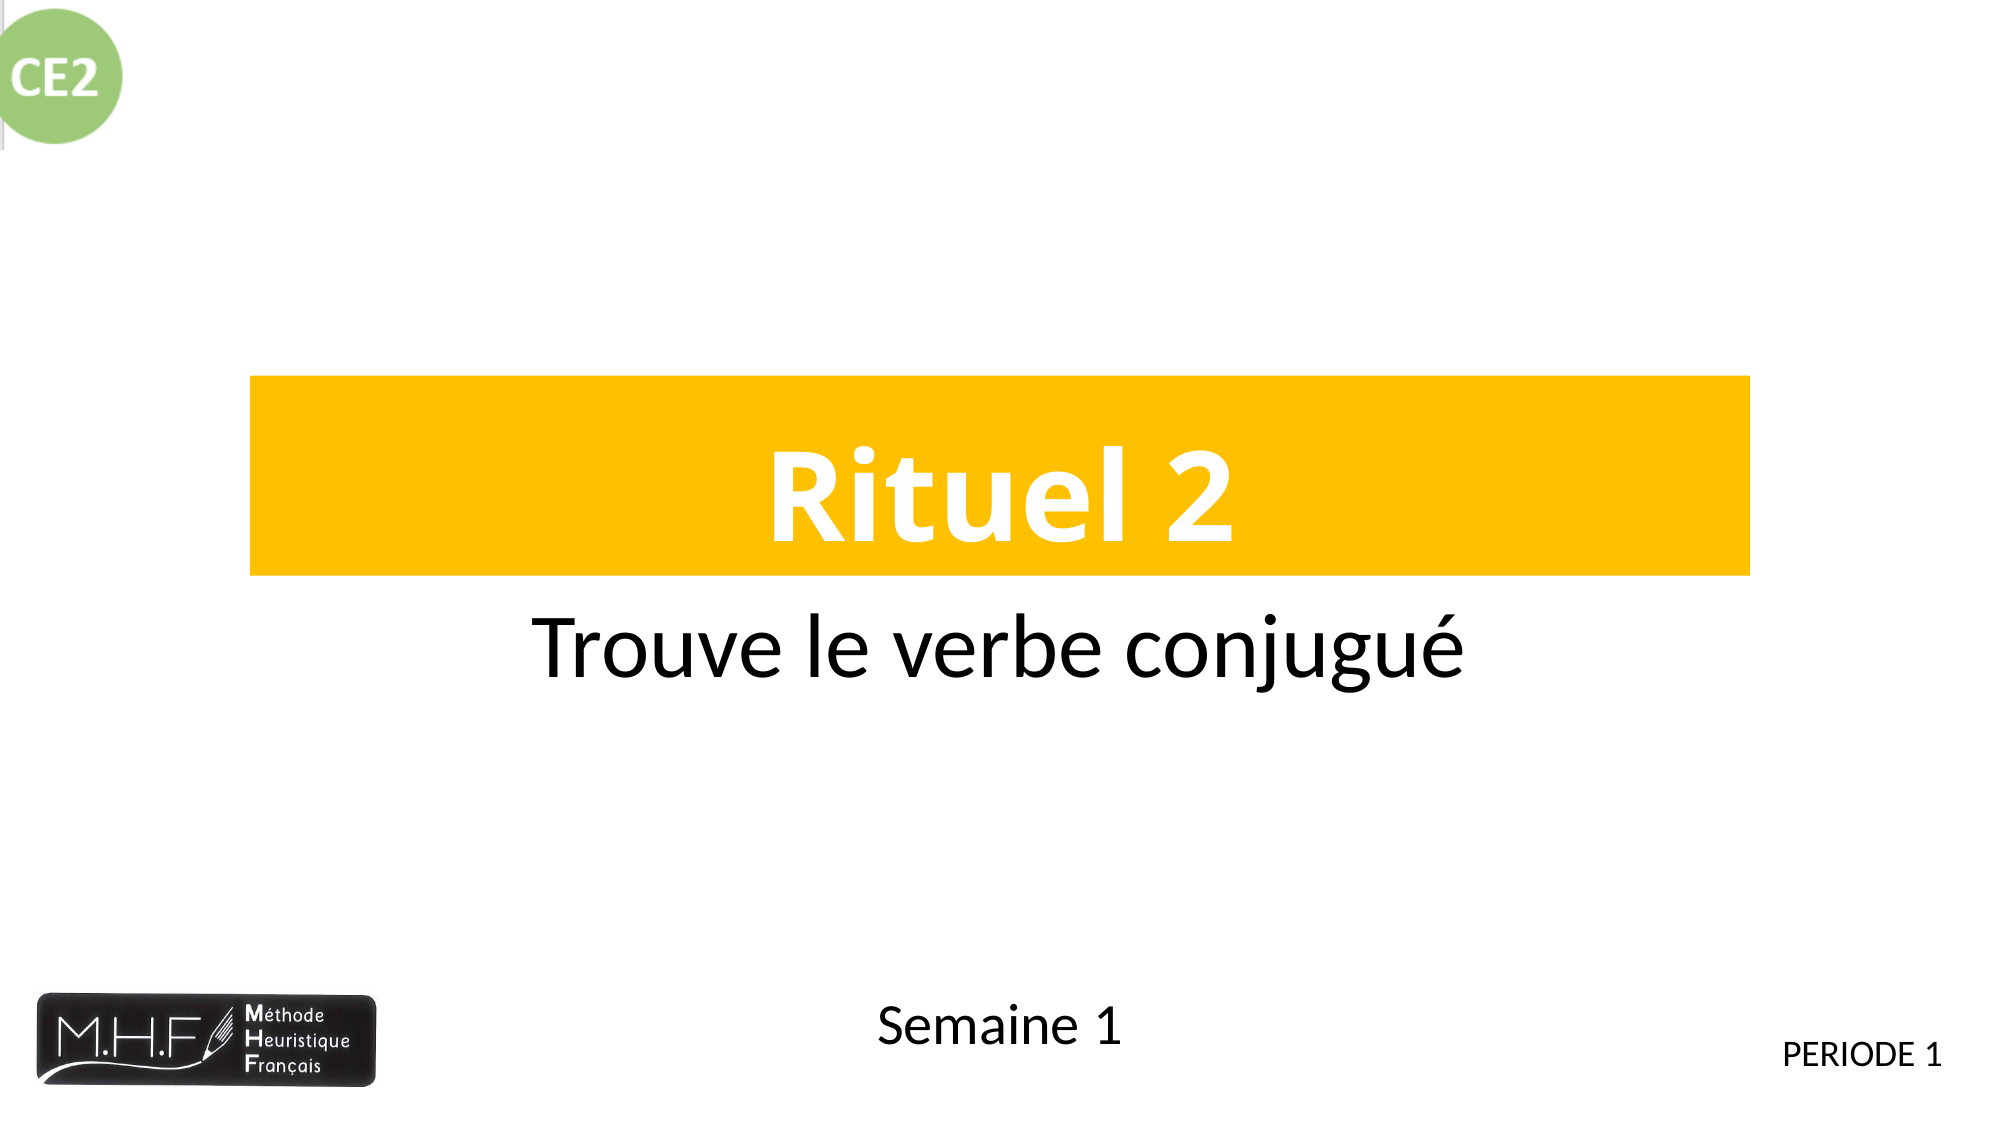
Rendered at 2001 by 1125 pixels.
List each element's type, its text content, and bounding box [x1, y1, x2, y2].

subtitle Trouve le verbe conjugué [249, 590, 1750, 863]
picture [33, 990, 379, 1089]
title Rituel 2 [249, 375, 1750, 576]
text_box PERIODE 1 [1750, 1021, 1967, 1082]
text_box Semaine 1 [249, 987, 1750, 1118]
picture [0, 0, 131, 150]
